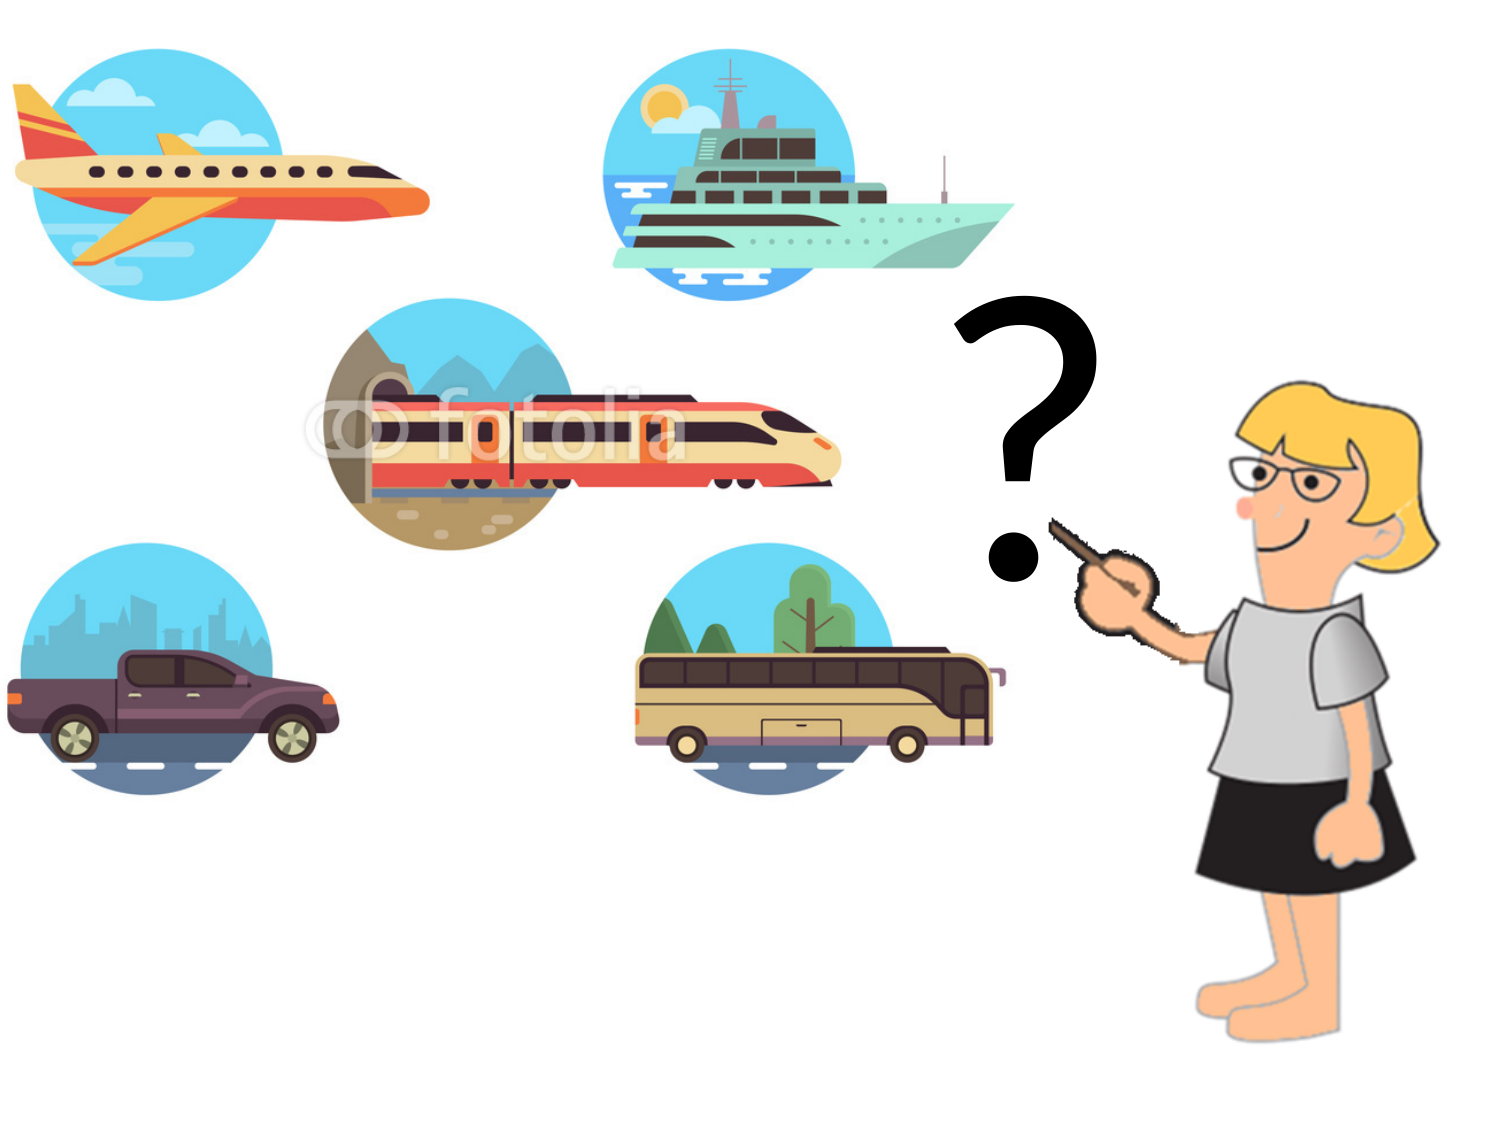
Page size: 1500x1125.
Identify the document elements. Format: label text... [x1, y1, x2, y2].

text_box ? [1017, 157, 1137, 671]
picture [1039, 345, 1466, 1071]
picture [0, 0, 1017, 805]
